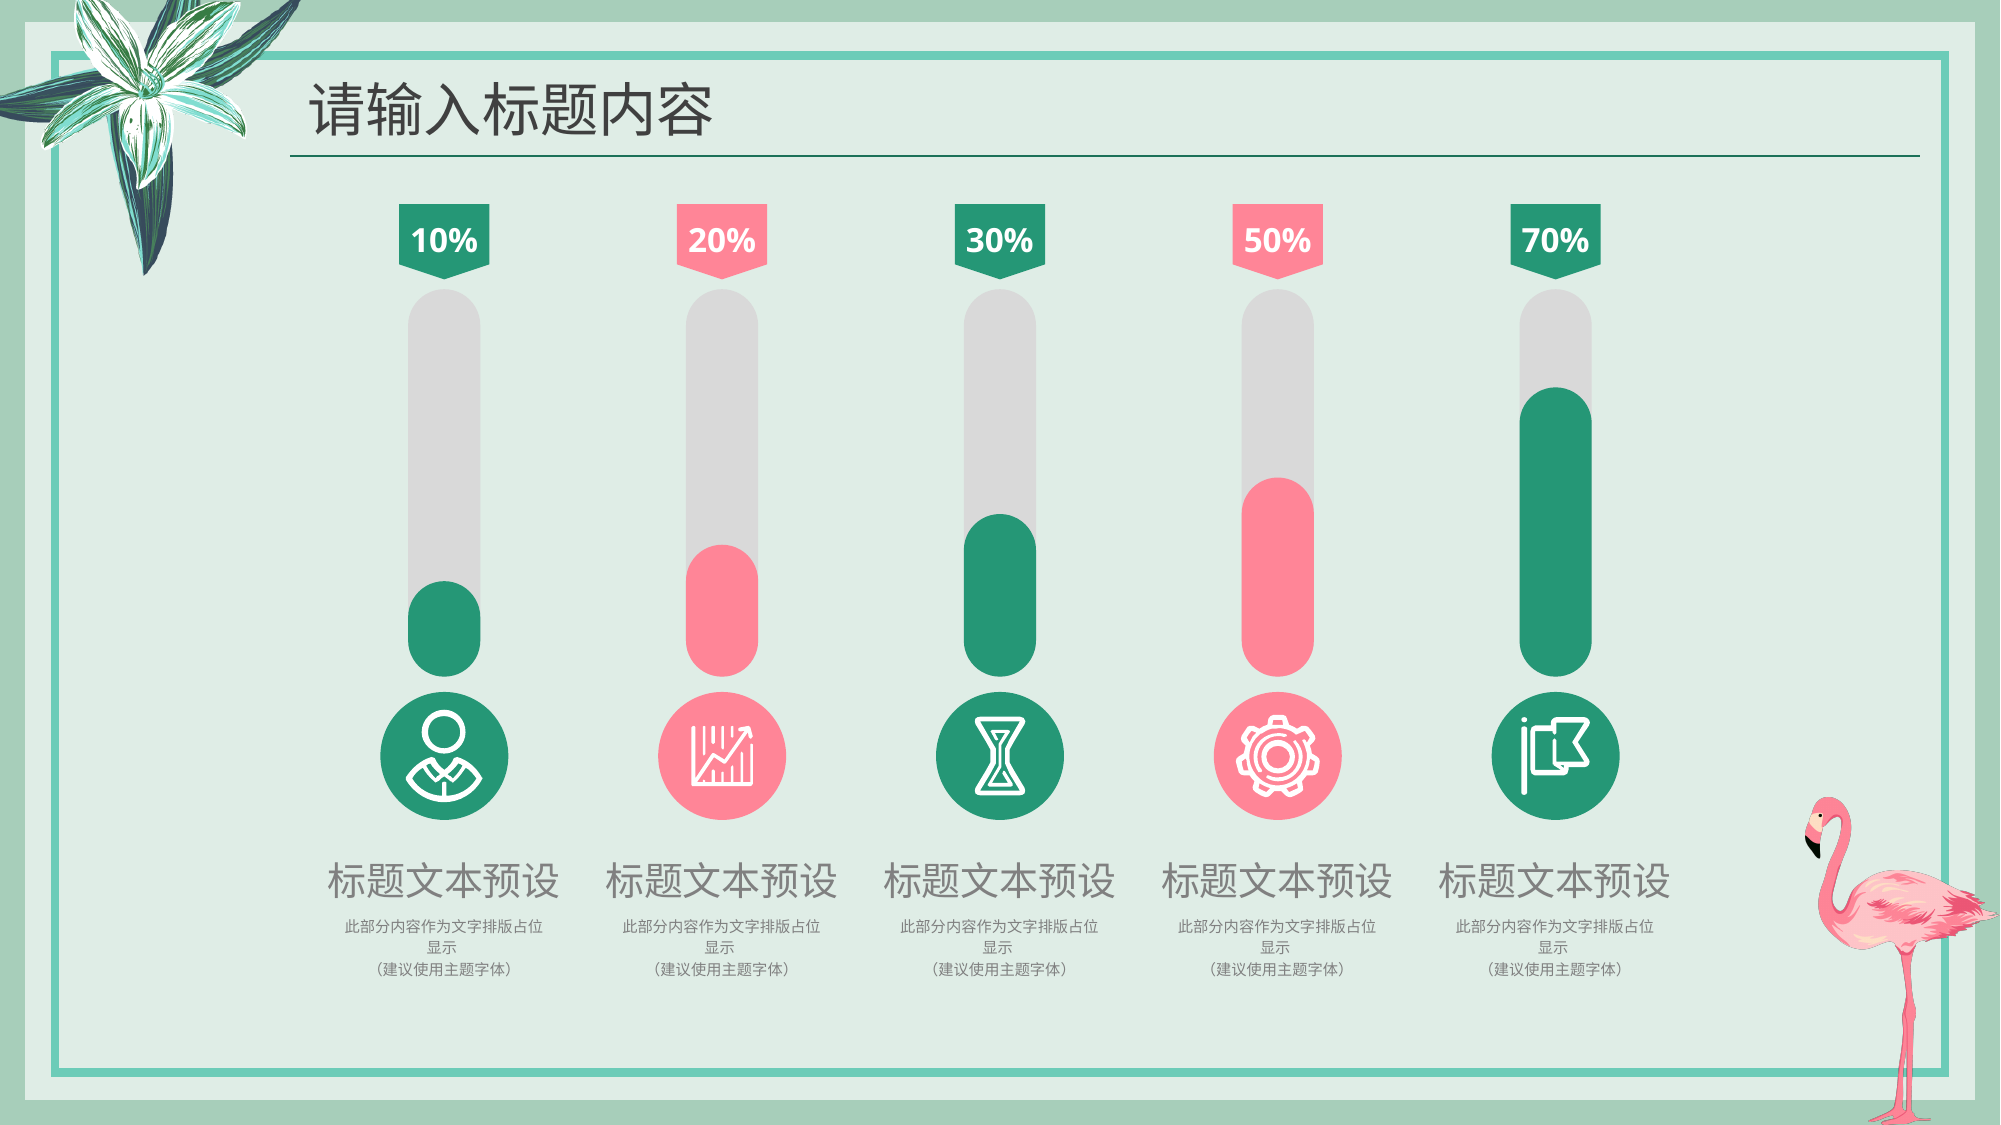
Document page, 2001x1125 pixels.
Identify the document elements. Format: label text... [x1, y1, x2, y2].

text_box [596, 204, 846, 990]
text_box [319, 204, 569, 990]
picture [0, 0, 321, 280]
text_box 请输入标题内容 [292, 65, 730, 151]
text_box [1152, 204, 1402, 990]
picture [1805, 797, 2000, 1125]
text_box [1430, 204, 1680, 990]
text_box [874, 204, 1124, 990]
